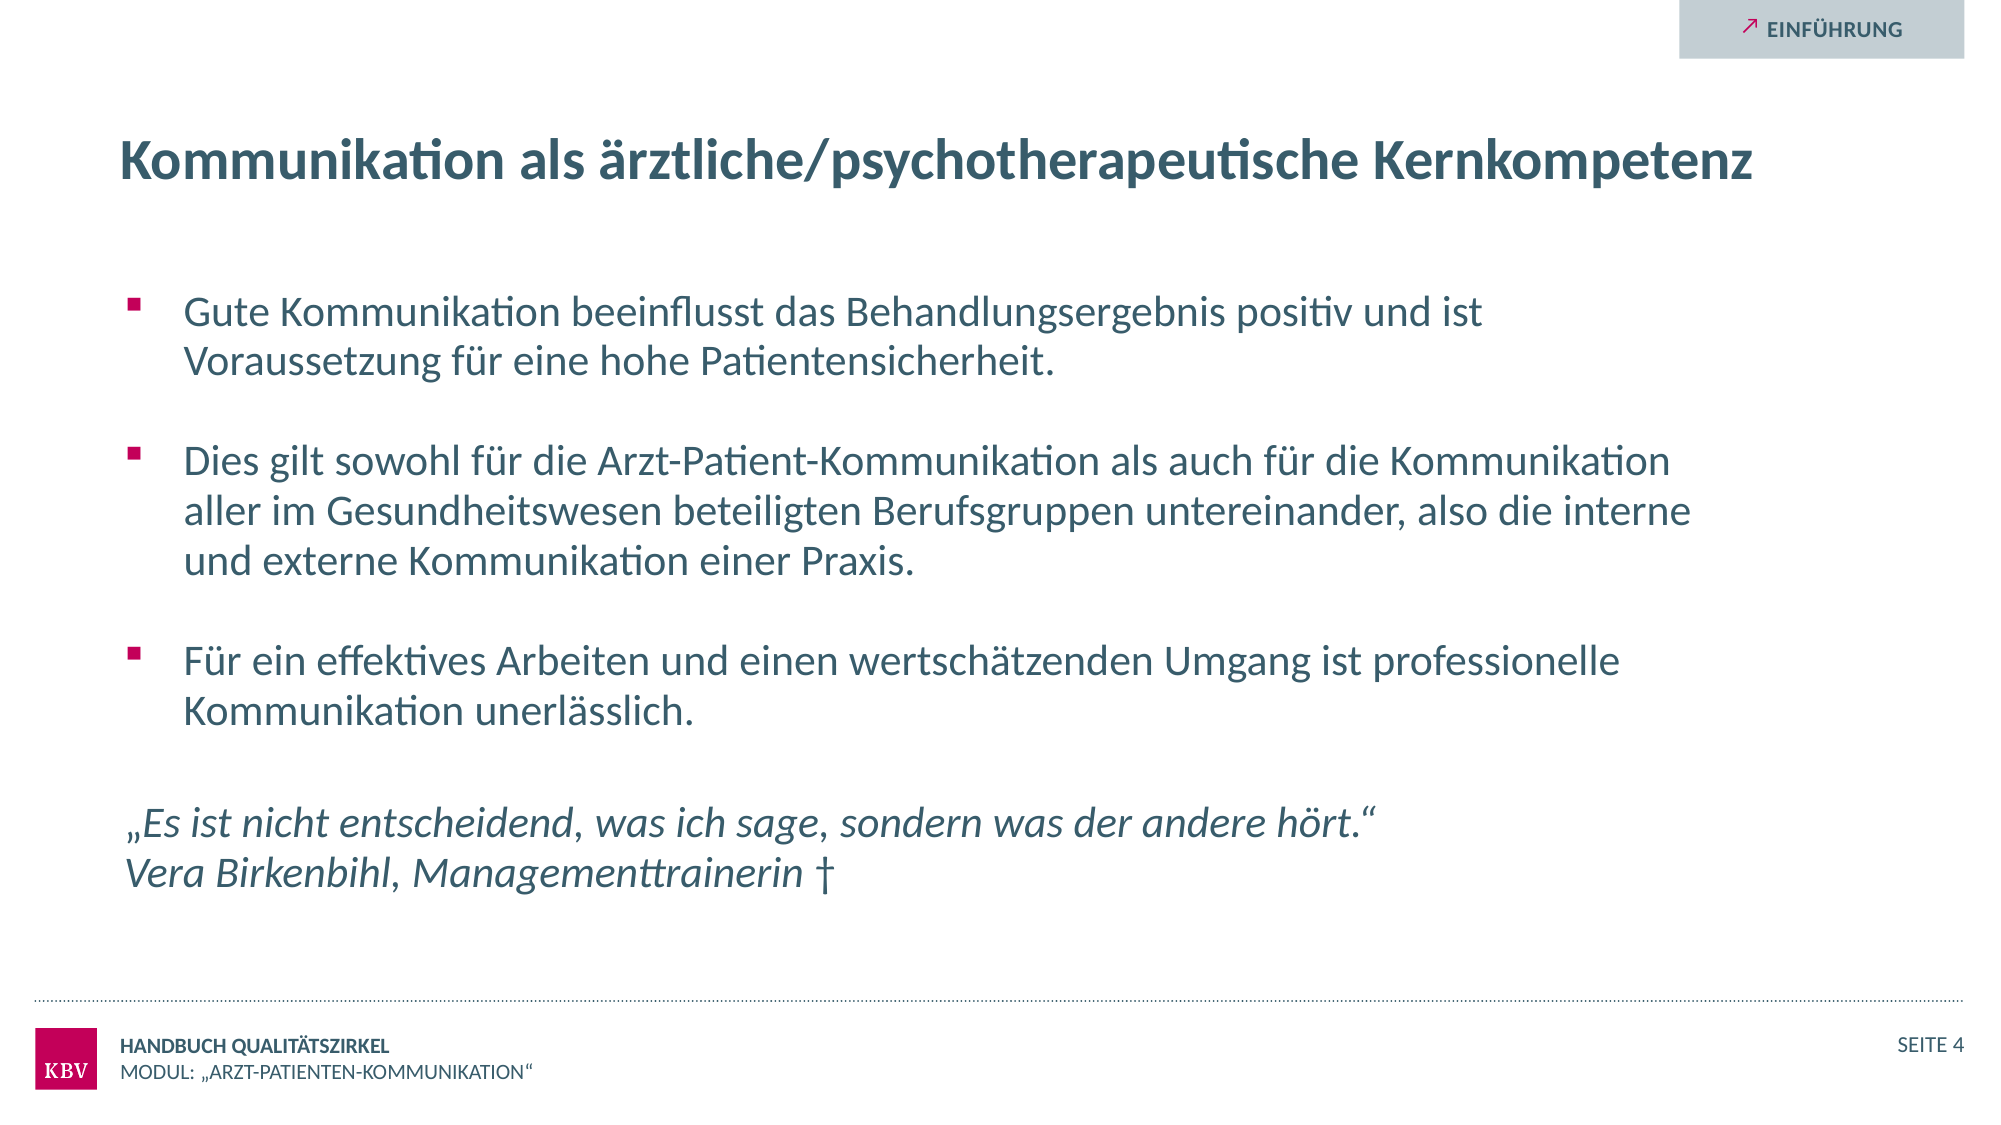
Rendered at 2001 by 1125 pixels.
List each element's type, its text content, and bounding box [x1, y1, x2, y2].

slide_number Seite 4 [1787, 1030, 1965, 1057]
text_box Gute Kommunikation beeinflusst das Behandlungsergebnis positiv und ist Voraussetzung für eine hohe Patientensicherheit. Dies gilt sowohl für die Arzt-Patient-Kommunikation als auch für die Kommunikation aller im Gesundheitswesen beteiligten Berufsgruppen untereinander, also die interne und externe Kommunikation einer Praxis. Für ein effektives Arbeiten und einen wertschätzenden Umgang ist professionelle Kommunikation unerlässlich. „Es ist nicht entscheidend, was ich sage, sondern was der andere hört.“ Vera Birkenbihl, Managementtrainerin † [109, 278, 1716, 834]
list Einführung [1679, 0, 1965, 59]
title Kommunikation als ärztliche/psychotherapeutische Kernkompetenz [120, 129, 1880, 201]
footer Handbuch Qualitätszirkel [120, 1030, 1668, 1057]
slide_number Modul: „Arzt-Patienten-Kommunikation“ [120, 1057, 1668, 1084]
